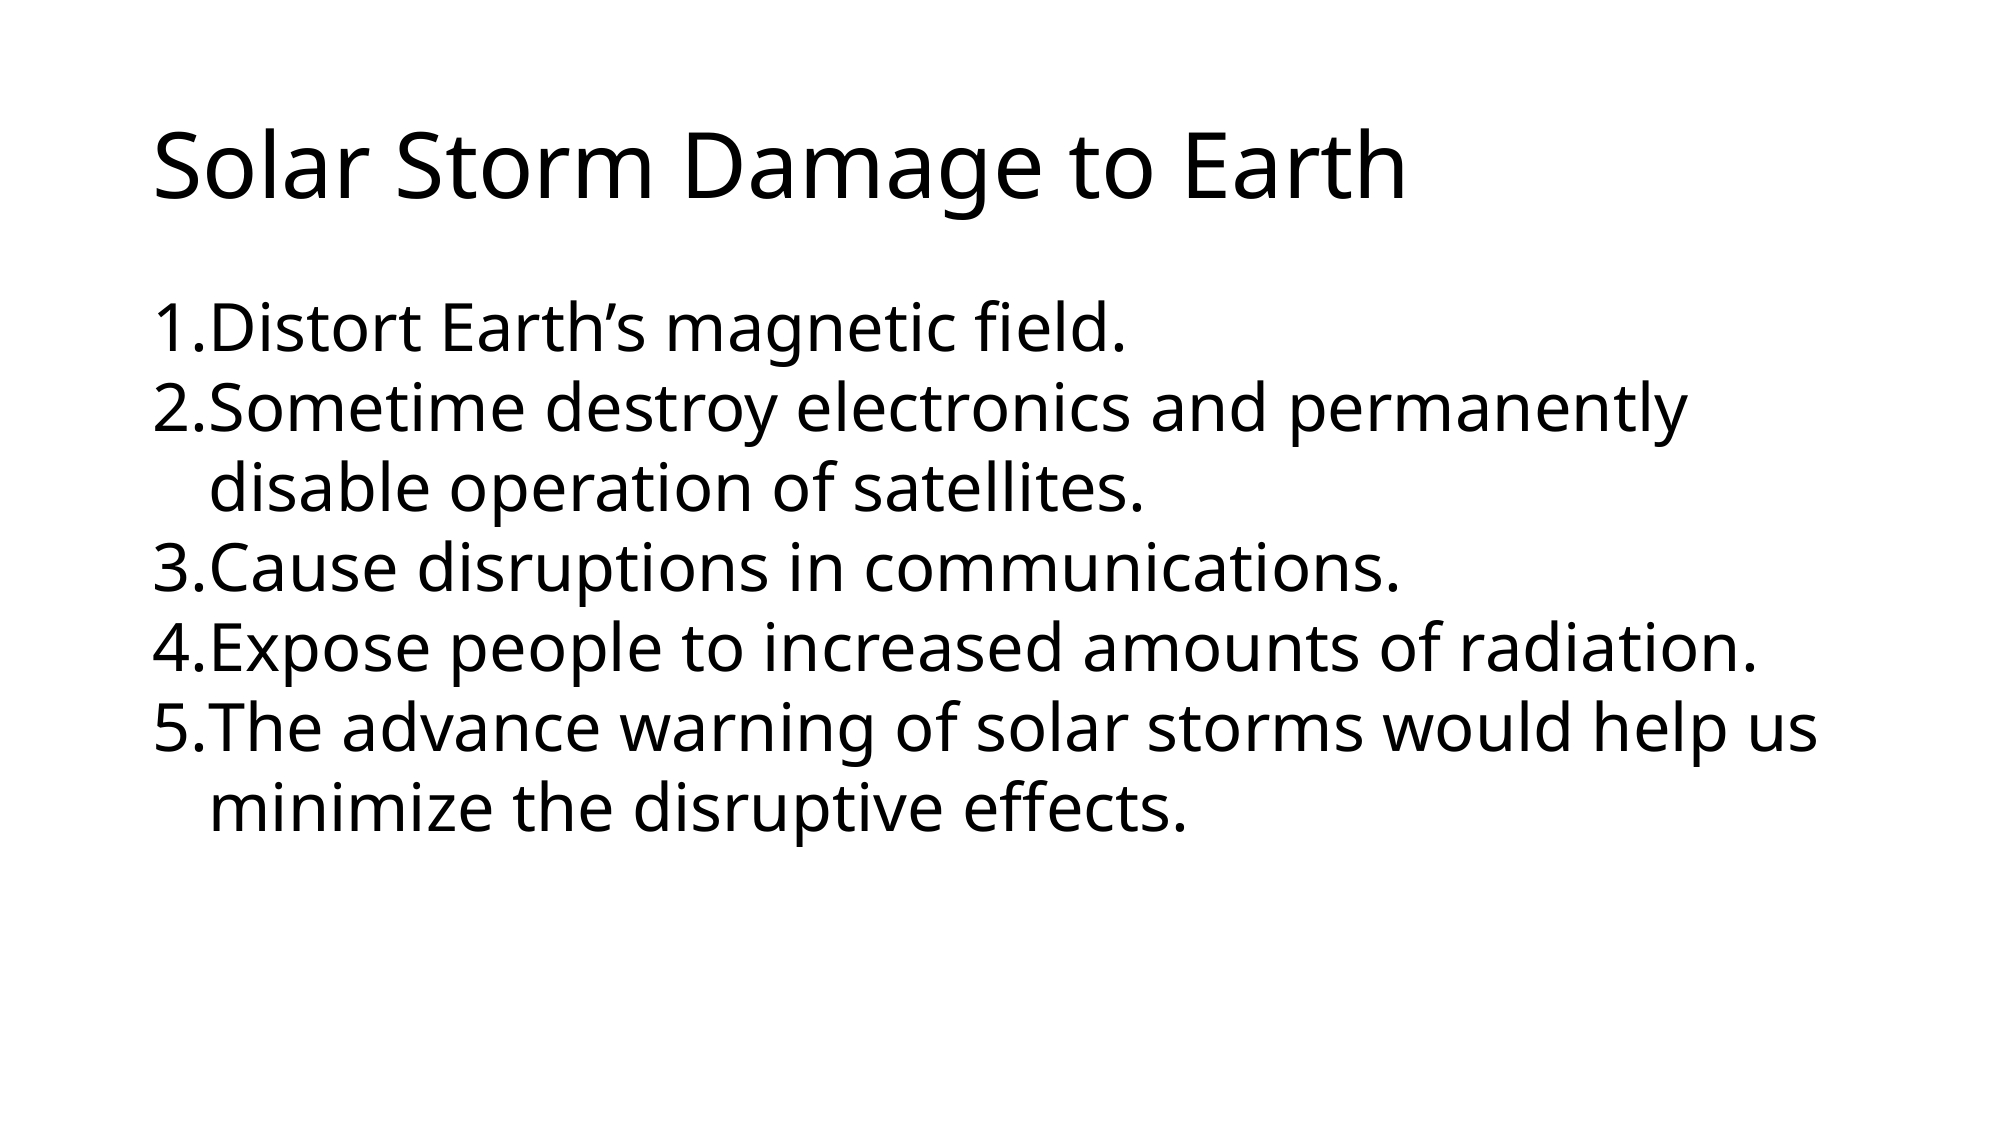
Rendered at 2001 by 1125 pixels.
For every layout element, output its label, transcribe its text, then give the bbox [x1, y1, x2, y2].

text_box Distort Earth’s magnetic field. Sometime destroy electronics and permanently disable operation of satellites. Cause disruptions in communications. Expose people to increased amounts of radiation. The advance warning of solar storms would help us minimize the disruptive effects. [137, 277, 1900, 852]
title Solar Storm Damage to Earth [137, 59, 1863, 277]
